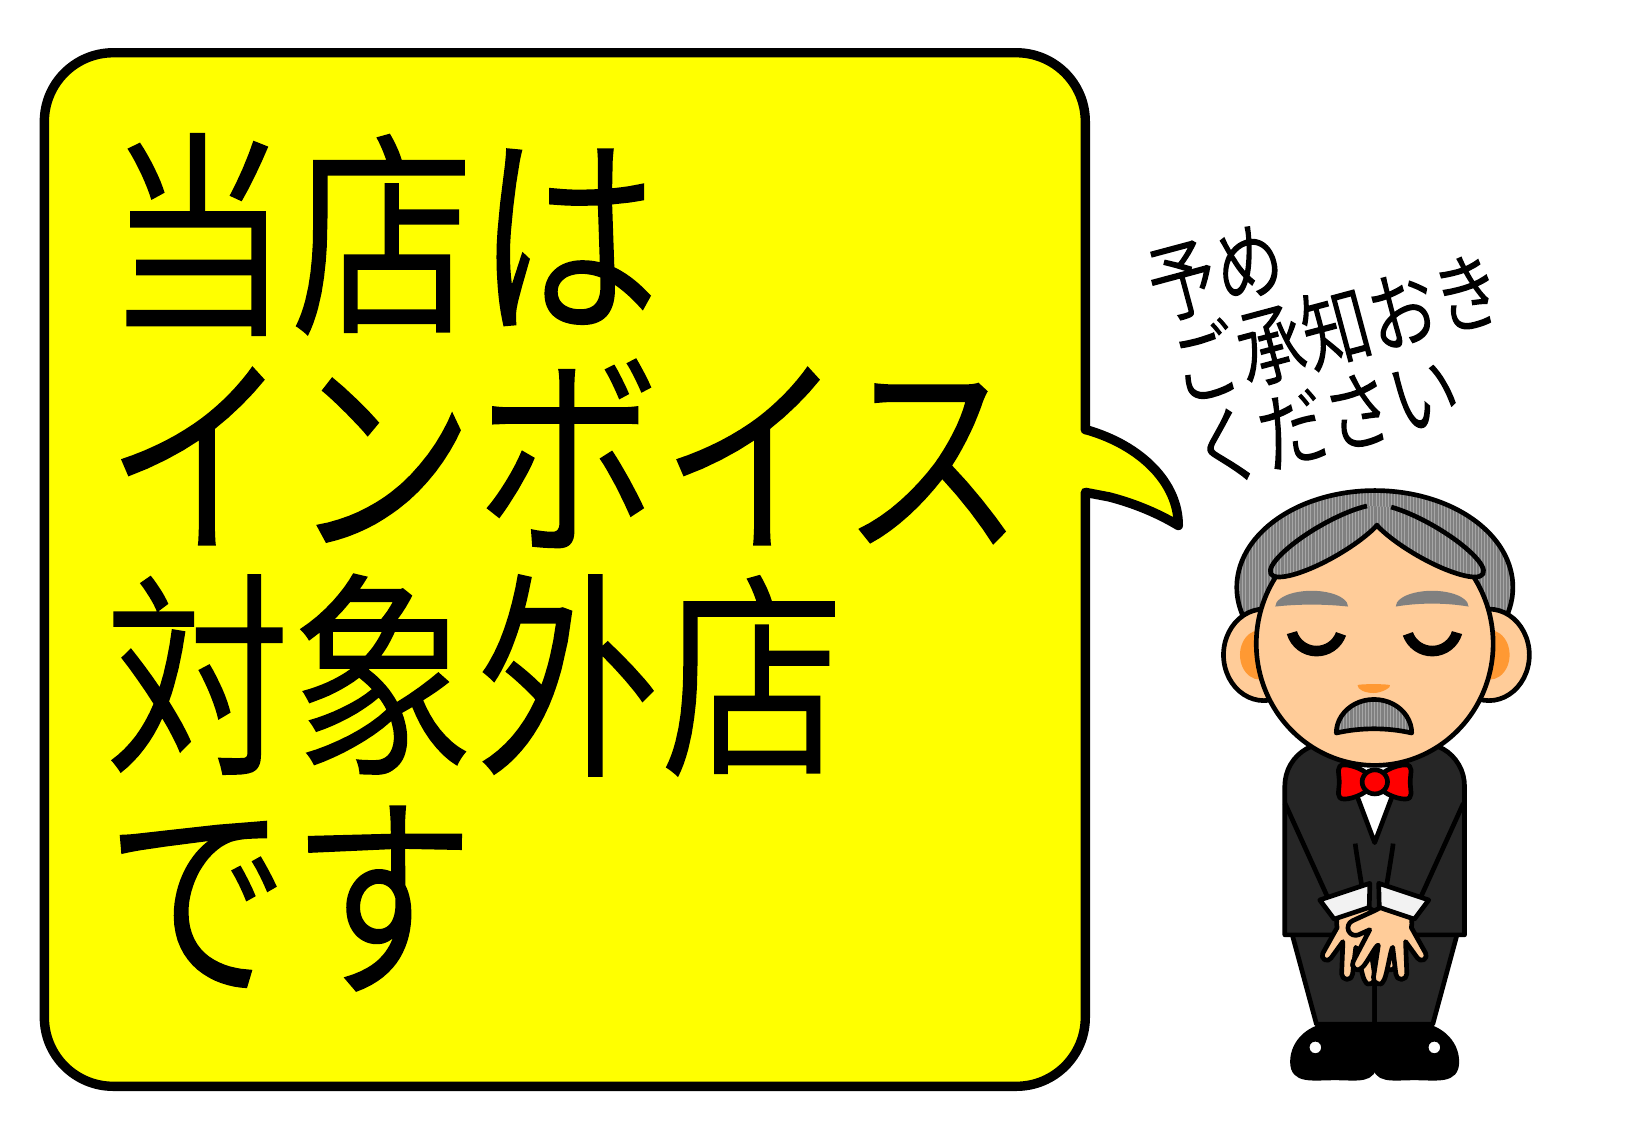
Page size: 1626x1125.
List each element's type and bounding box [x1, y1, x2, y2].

text_box [1223, 490, 1530, 1079]
text_box [44, 52, 1179, 1087]
